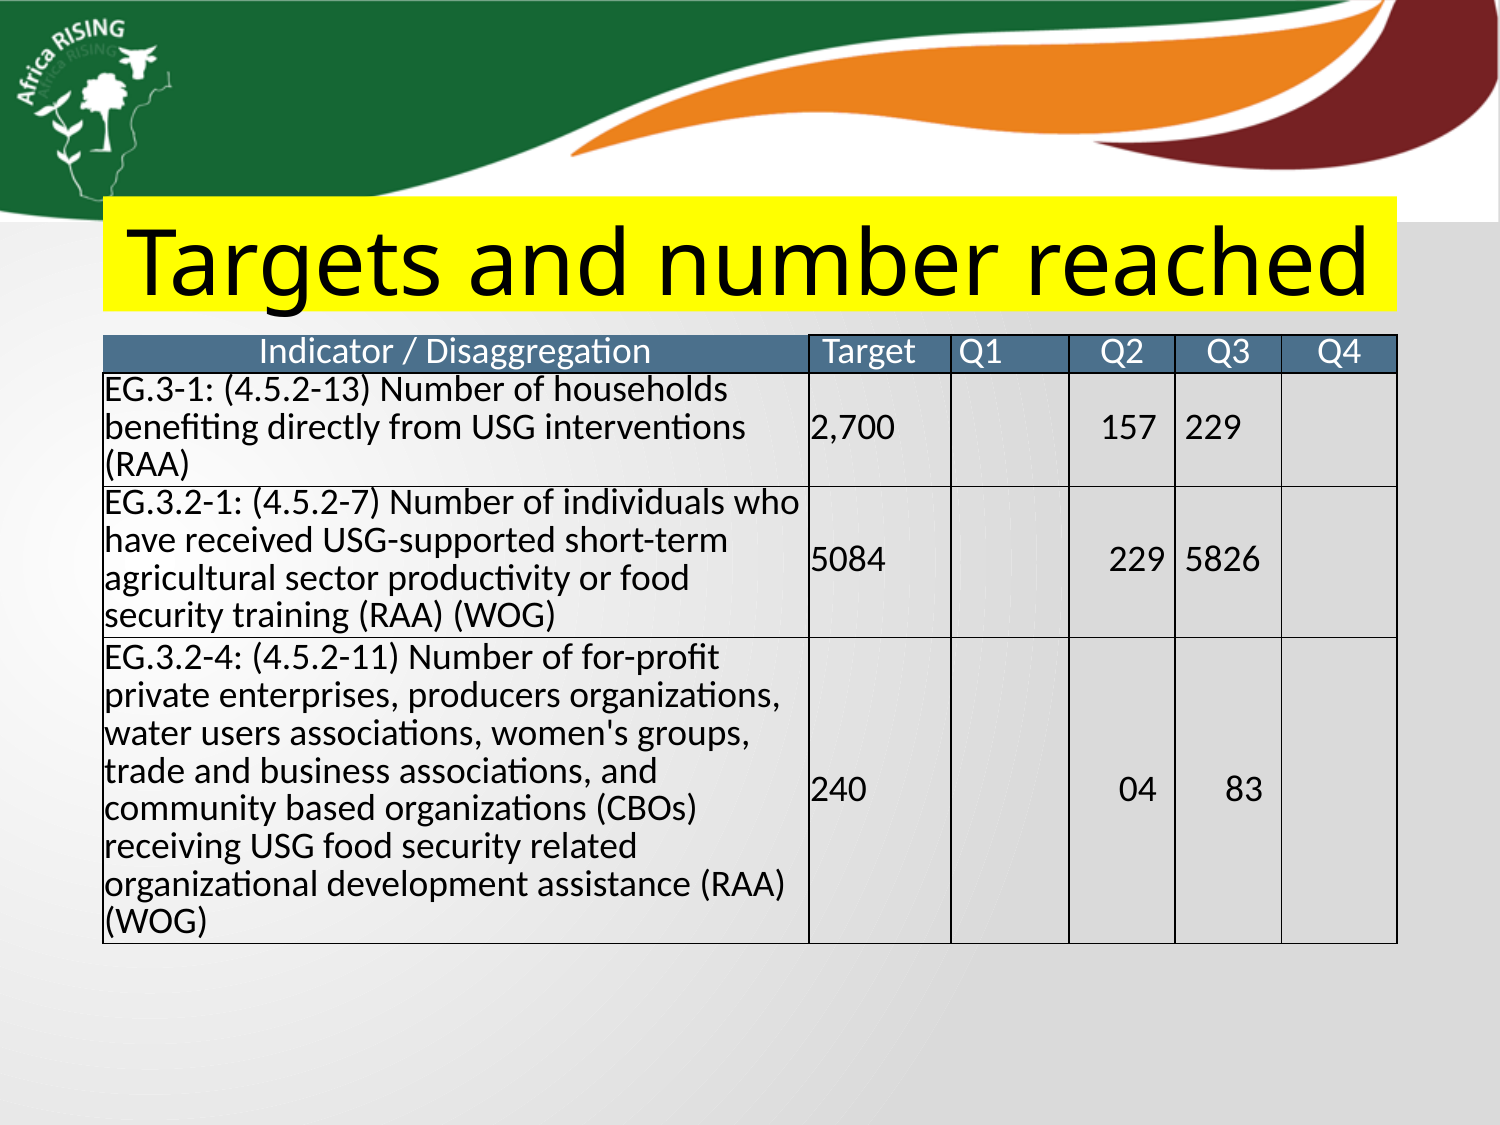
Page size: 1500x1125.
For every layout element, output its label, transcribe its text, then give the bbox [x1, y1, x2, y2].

table_cell EG.3.2-4: (4.5.2-11) Number of for-profit private enterprises, producers organizations, water users associations, women's groups, trade and business associations, and community based organizations (CBOs) receiving USG food security related organizational development assistance (RAA) (WOG) [104, 638, 808, 943]
table_cell 5826 [1176, 487, 1281, 637]
table_cell [952, 487, 1068, 637]
table_cell [1282, 374, 1396, 486]
table_cell 04 [1070, 638, 1174, 943]
table_cell 240 [810, 638, 950, 943]
table_header Indicator / Disaggregation [103, 335, 808, 372]
picture [0, 0, 1499, 222]
table_header Q2 [1070, 336, 1174, 372]
table_header Q3 [1176, 336, 1281, 372]
table_header Q4 [1282, 336, 1396, 372]
list Targets and number reached [103, 196, 1397, 312]
table_cell [952, 374, 1068, 486]
table_cell 83 [1176, 638, 1281, 943]
table_cell 157 [1070, 374, 1174, 486]
table_cell [952, 638, 1068, 943]
table_header Target [810, 336, 950, 372]
table_cell 229 [1176, 374, 1281, 486]
table_cell [1282, 487, 1396, 637]
table_cell EG.3.2-1: (4.5.2-7) Number of individuals who have received USG-supported short-term agricultural sector productivity or food security training (RAA) (WOG) [104, 487, 808, 637]
table_cell 5084 [810, 487, 950, 637]
table_cell EG.3-1: (4.5.2-13) Number of households benefiting directly from USG interventions (RAA) [104, 374, 808, 486]
table_cell [1282, 638, 1396, 943]
table_cell 229 [1070, 487, 1174, 637]
table_header Q1 [952, 336, 1068, 372]
table_cell 2,700 [810, 374, 950, 486]
